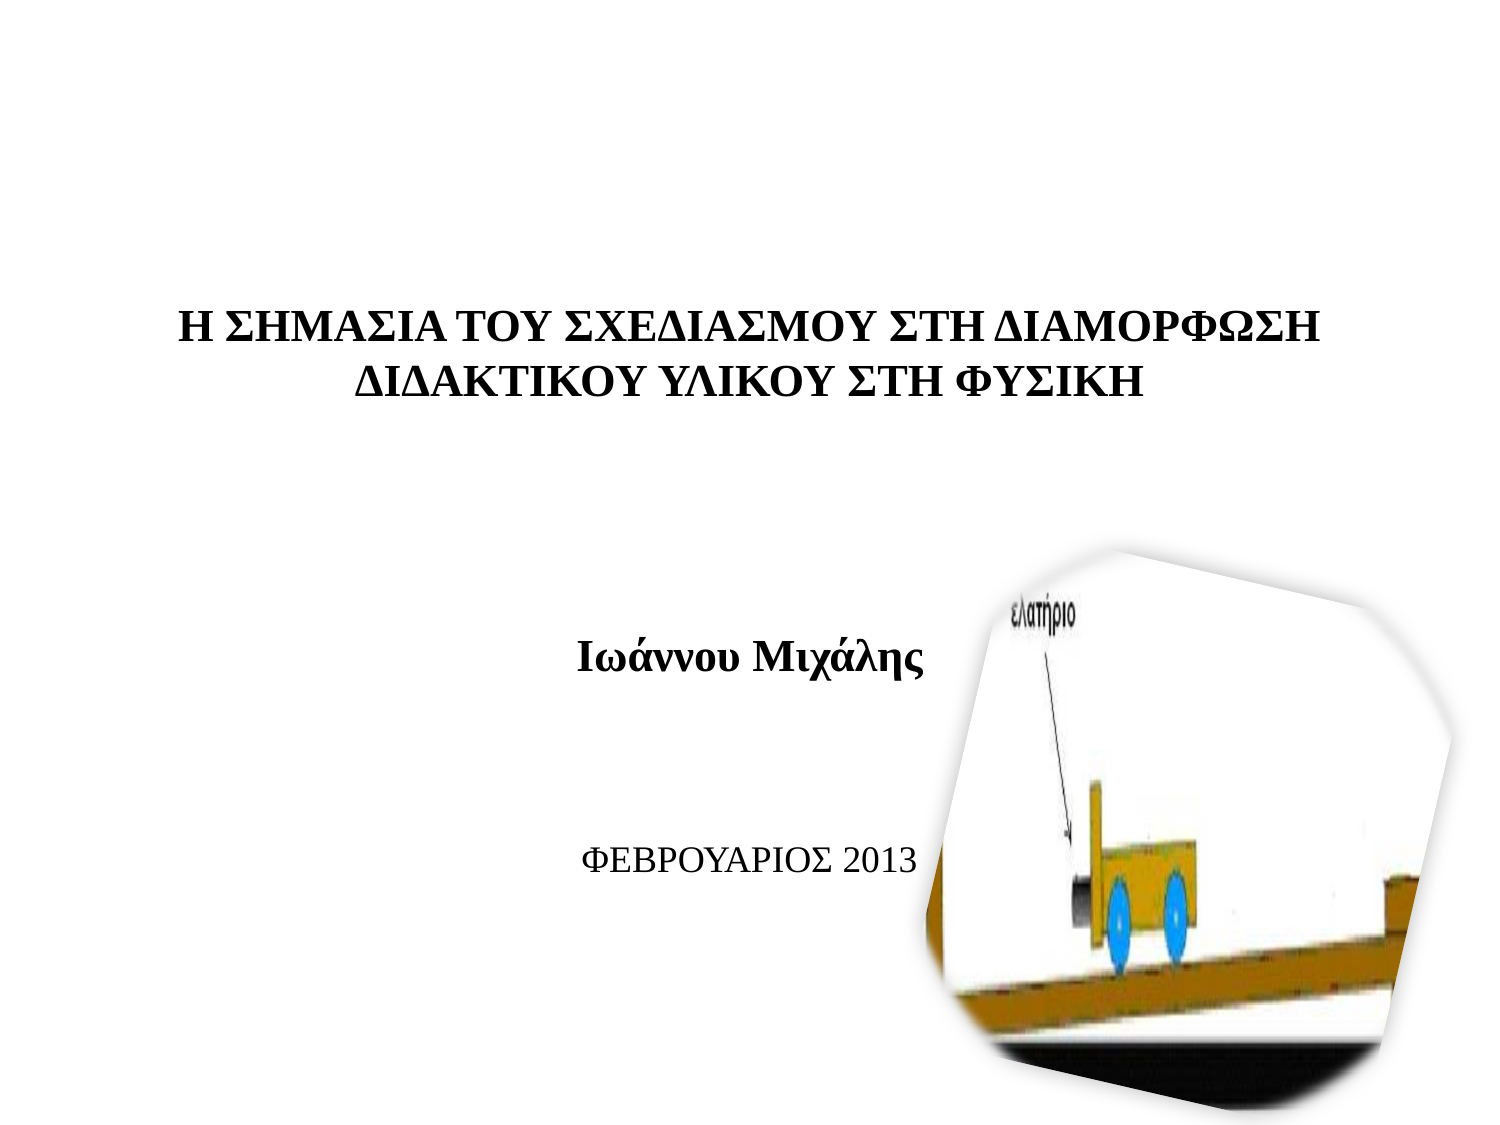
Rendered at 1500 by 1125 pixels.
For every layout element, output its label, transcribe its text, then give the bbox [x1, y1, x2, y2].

title Η ΣΗΜΑΣΙΑ ΤΟΥ ΣΧΕΔΙΑΣΜΟΥ ΣΤΗ ΔΙΑΜΟΡΦΩΣΗ ΔΙΔΑΚΤΙΚΟΥ ΥΛΙΚΟΥ ΣΤΗ ΦΥΣΙΚΗ Ιωάννου Μιχάλης ΦΕΒΡΟΥΑΡΙΟΣ 2013 [112, 66, 1388, 1000]
picture [918, 574, 1460, 1125]
